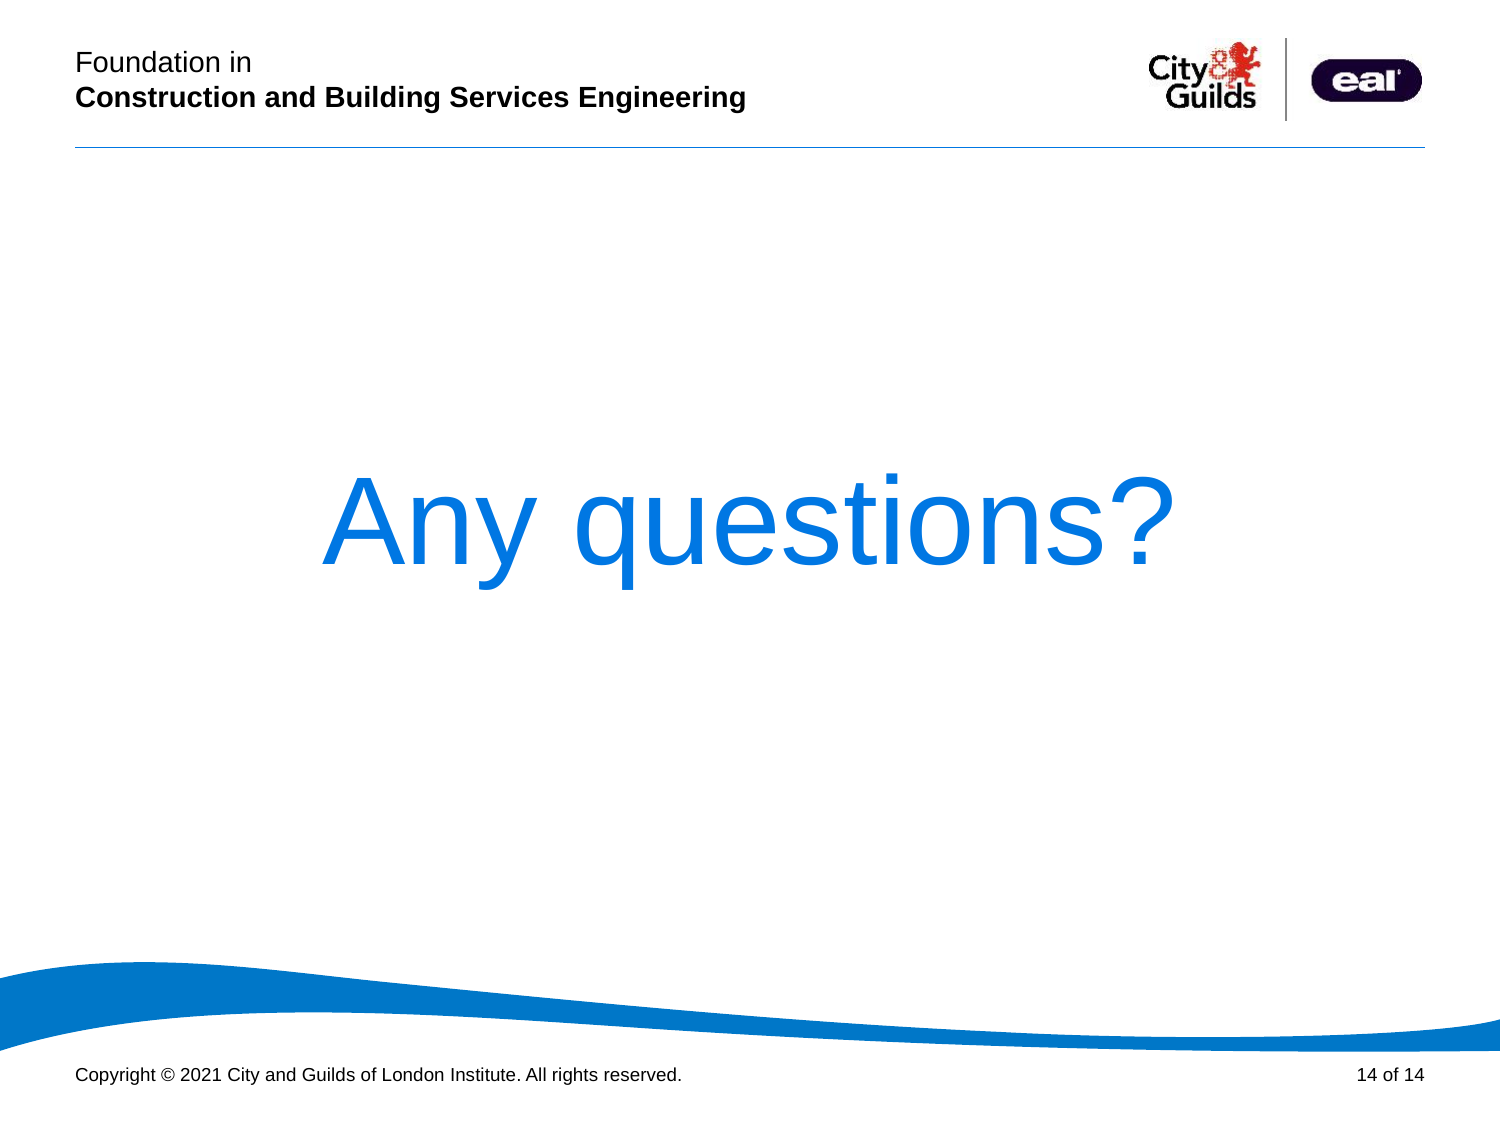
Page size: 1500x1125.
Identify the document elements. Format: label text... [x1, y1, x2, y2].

list Any questions? [74, 247, 1426, 946]
picture [1149, 38, 1422, 121]
